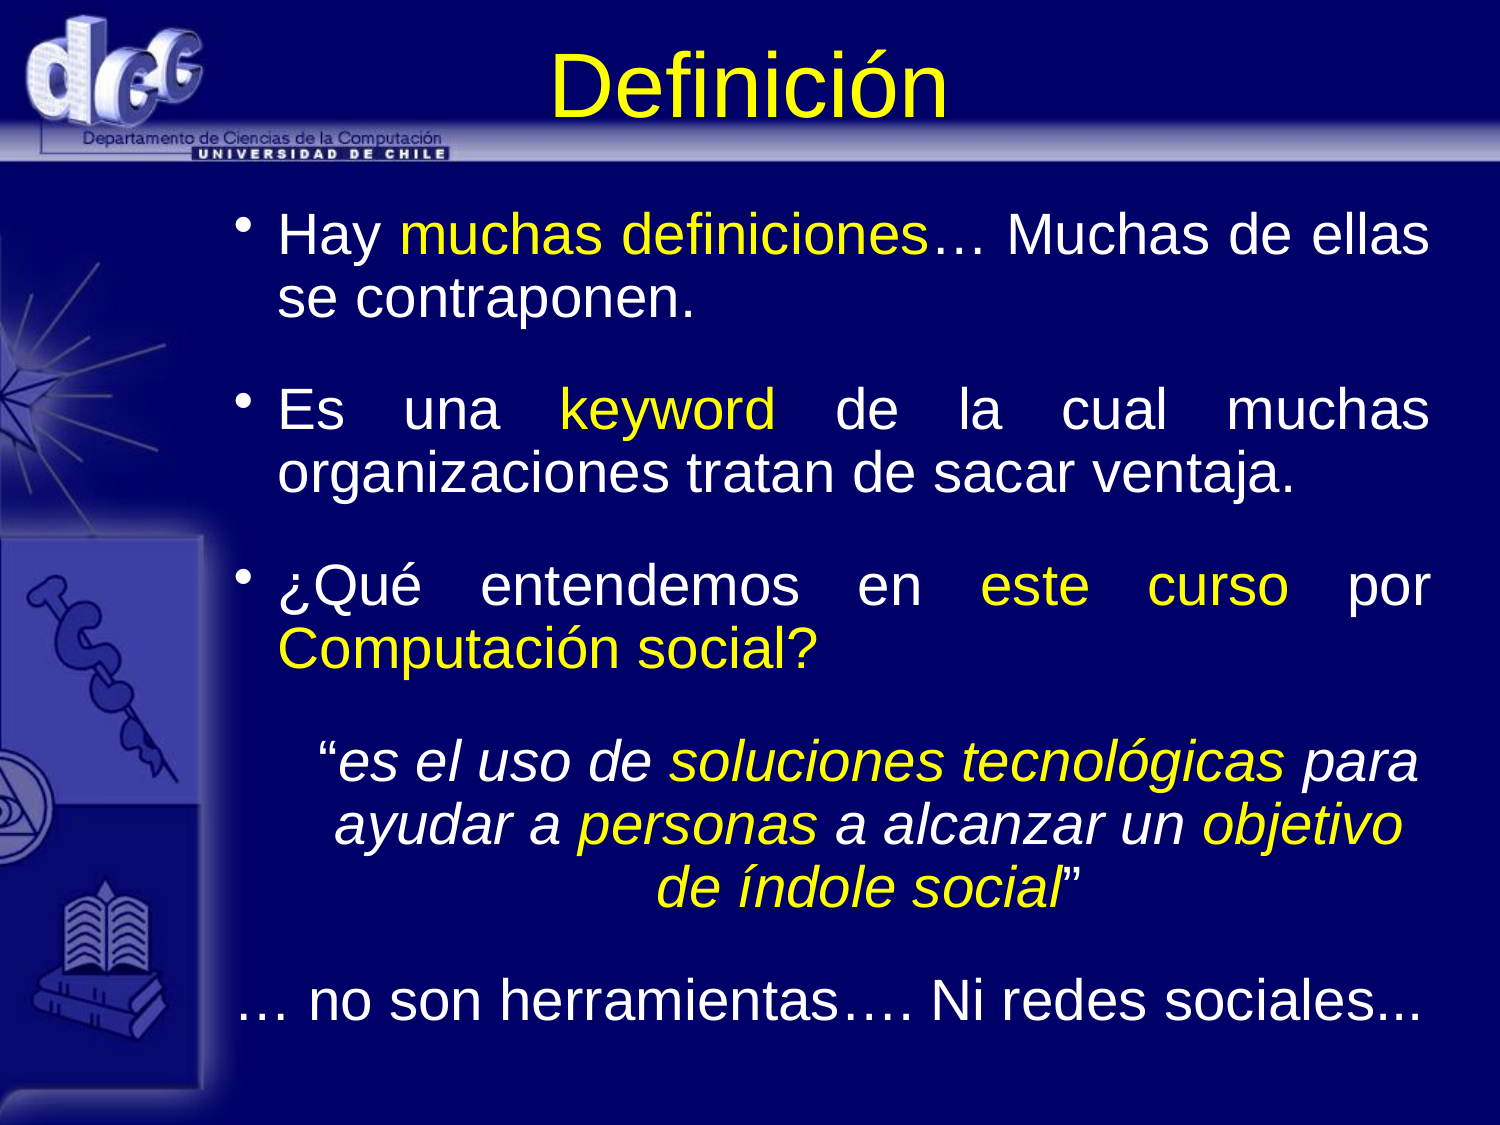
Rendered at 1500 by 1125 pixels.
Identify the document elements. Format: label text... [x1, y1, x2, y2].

list Hay muchas definiciones… Muchas de ellas se contraponen. Es una keyword de la cual muchas organizaciones tratan de sacar ventaja. ¿Qué entendemos en este curso por Computación social? “es el uso de soluciones tecnológicas para ayudar a personas a alcanzar un objetivo de índole social” … no son herramientas…. Ni redes sociales... [218, 196, 1448, 1125]
picture [0, 0, 1500, 1125]
title Definición [112, 0, 1388, 163]
